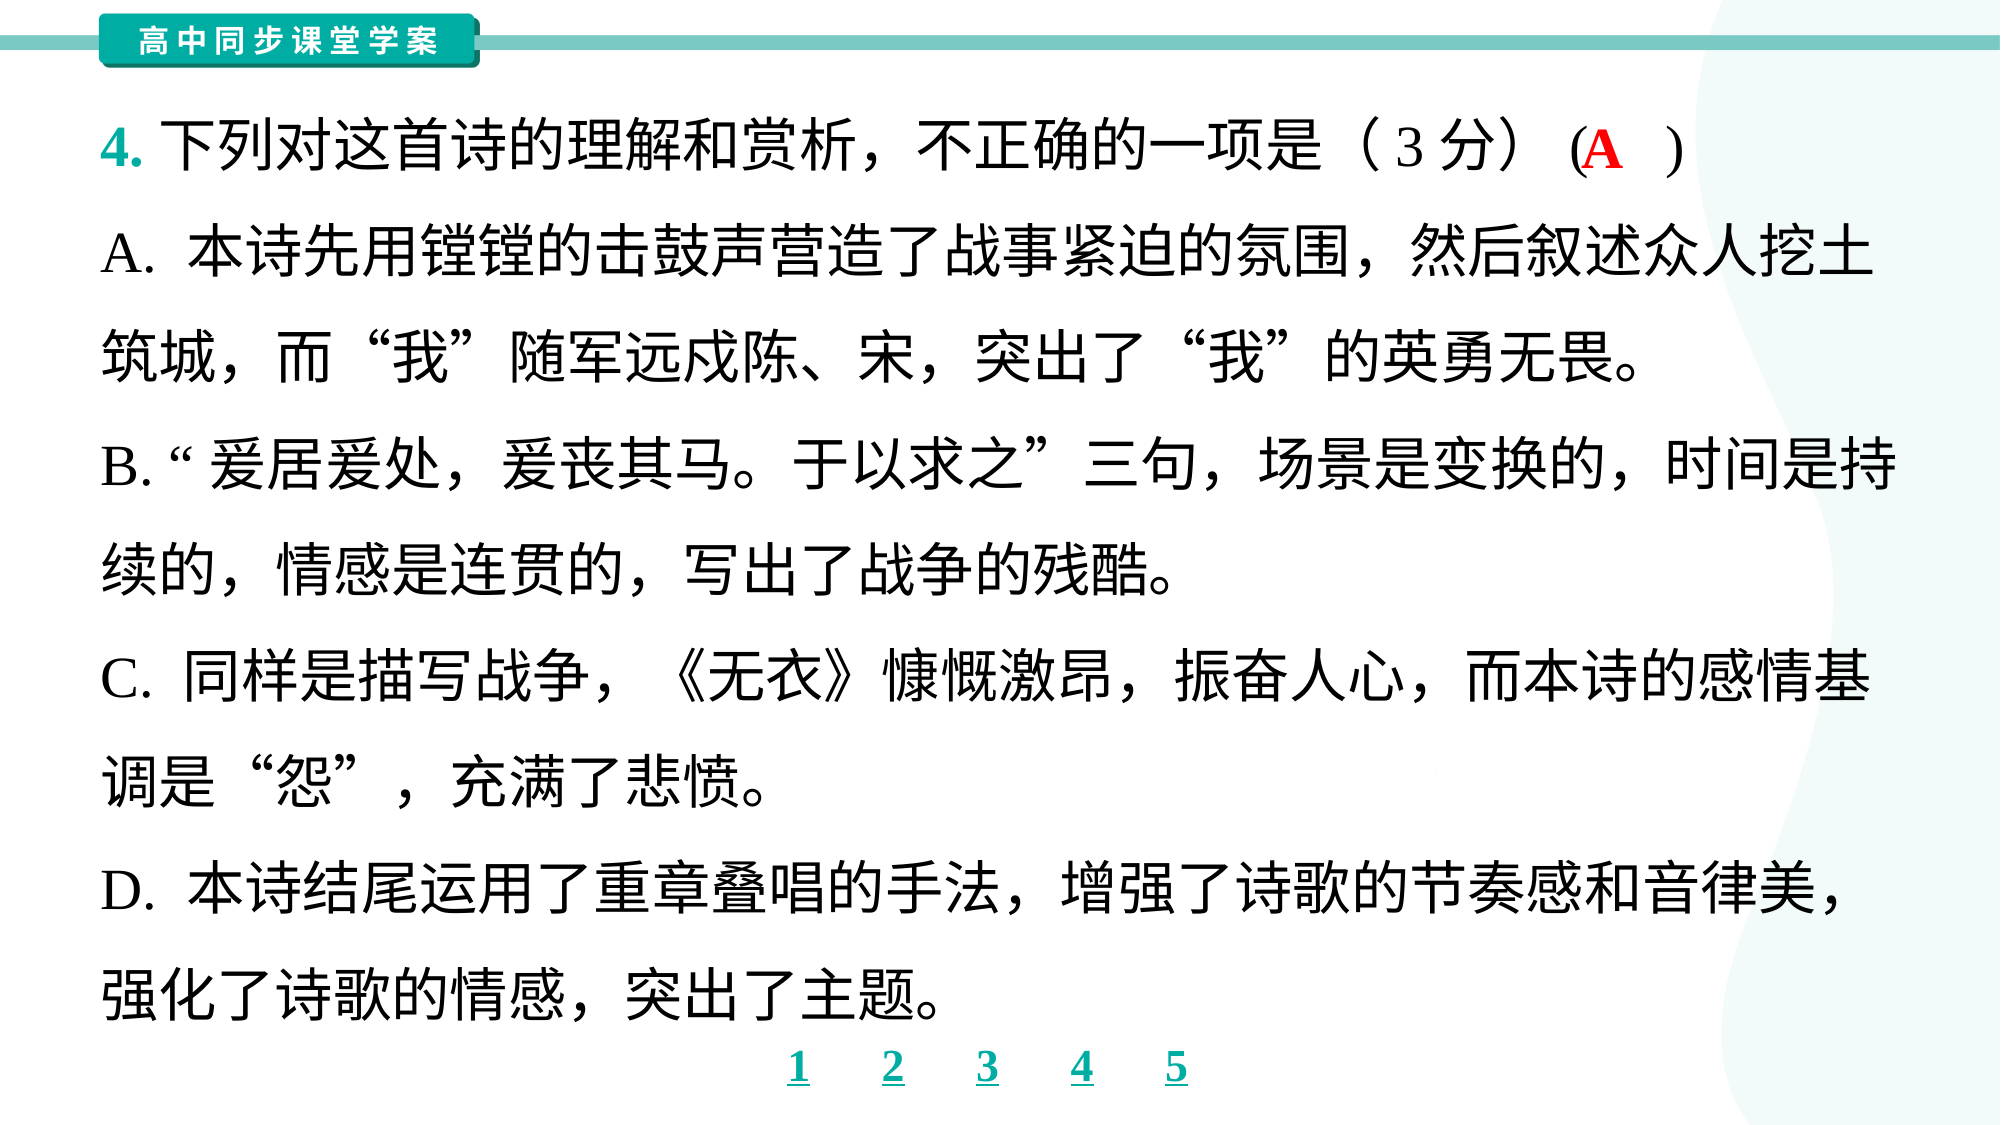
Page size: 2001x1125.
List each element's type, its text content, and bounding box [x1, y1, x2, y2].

picture [0, 0, 2000, 1125]
text_box A [1560, 76, 1646, 177]
text_box 4.下列对这首诗的理解和赏析，不正确的一项是（3分）( ) [1646, 76, 1899, 177]
text_box A. 本诗先用镗镗的击鼓声营造了战事紧迫的氛围，然后叙述众人挖土 筑城，而“我”随军远戍陈、宋，突出了“我”的英勇无畏。 B. “爰居爰处，爰丧其马。于以求之”三句，场景是变换的，时间是持 续的，情感是连贯的，写出了战争的残酷。 C. 同样是描写战争，《无衣》慷慨激昂，振奋人心，而本诗的感情基 调是“怨”，充满了悲愤。 D. 本诗结尾运用了重章叠唱的手法，增强了诗歌的节奏感和音律美， 强化了诗歌的情感，突出了主题。 [100, 177, 1899, 1028]
text_box 4.下列对这首诗的理解和赏析，不正确的一项是（3分）( ) [100, 76, 1560, 177]
